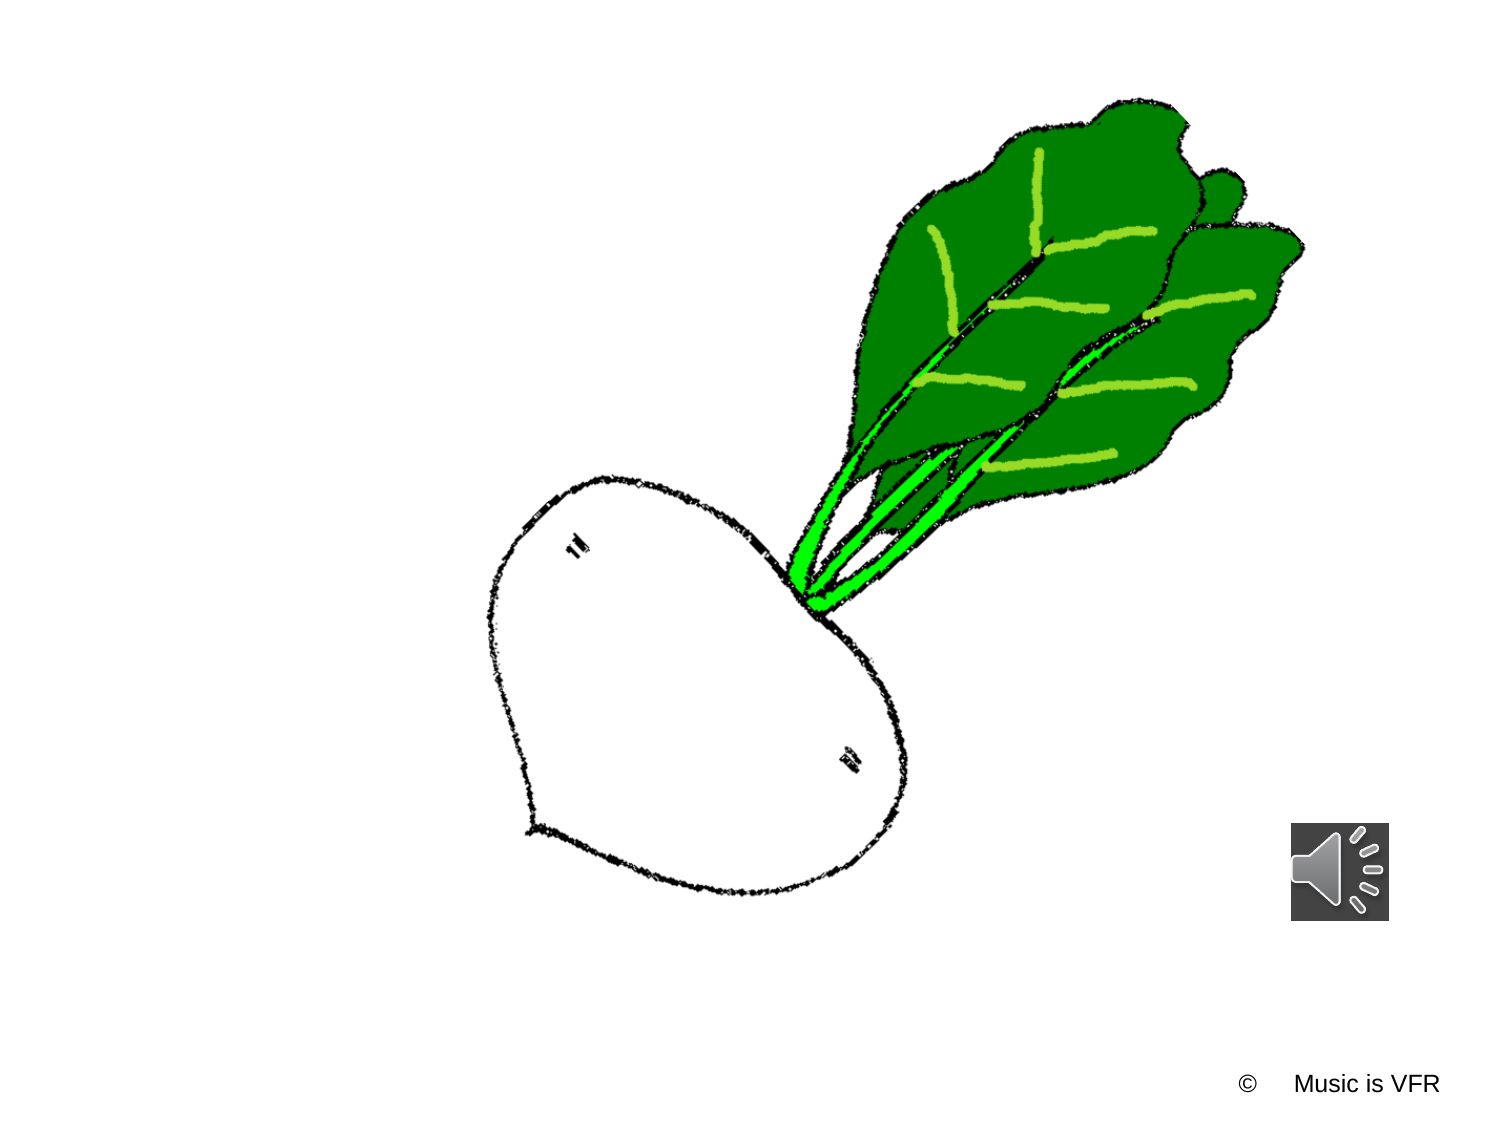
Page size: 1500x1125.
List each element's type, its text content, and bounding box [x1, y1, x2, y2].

picture [1289, 822, 1390, 923]
text_box © Music is VFR [1223, 1060, 1456, 1106]
picture [364, 1, 1412, 1032]
